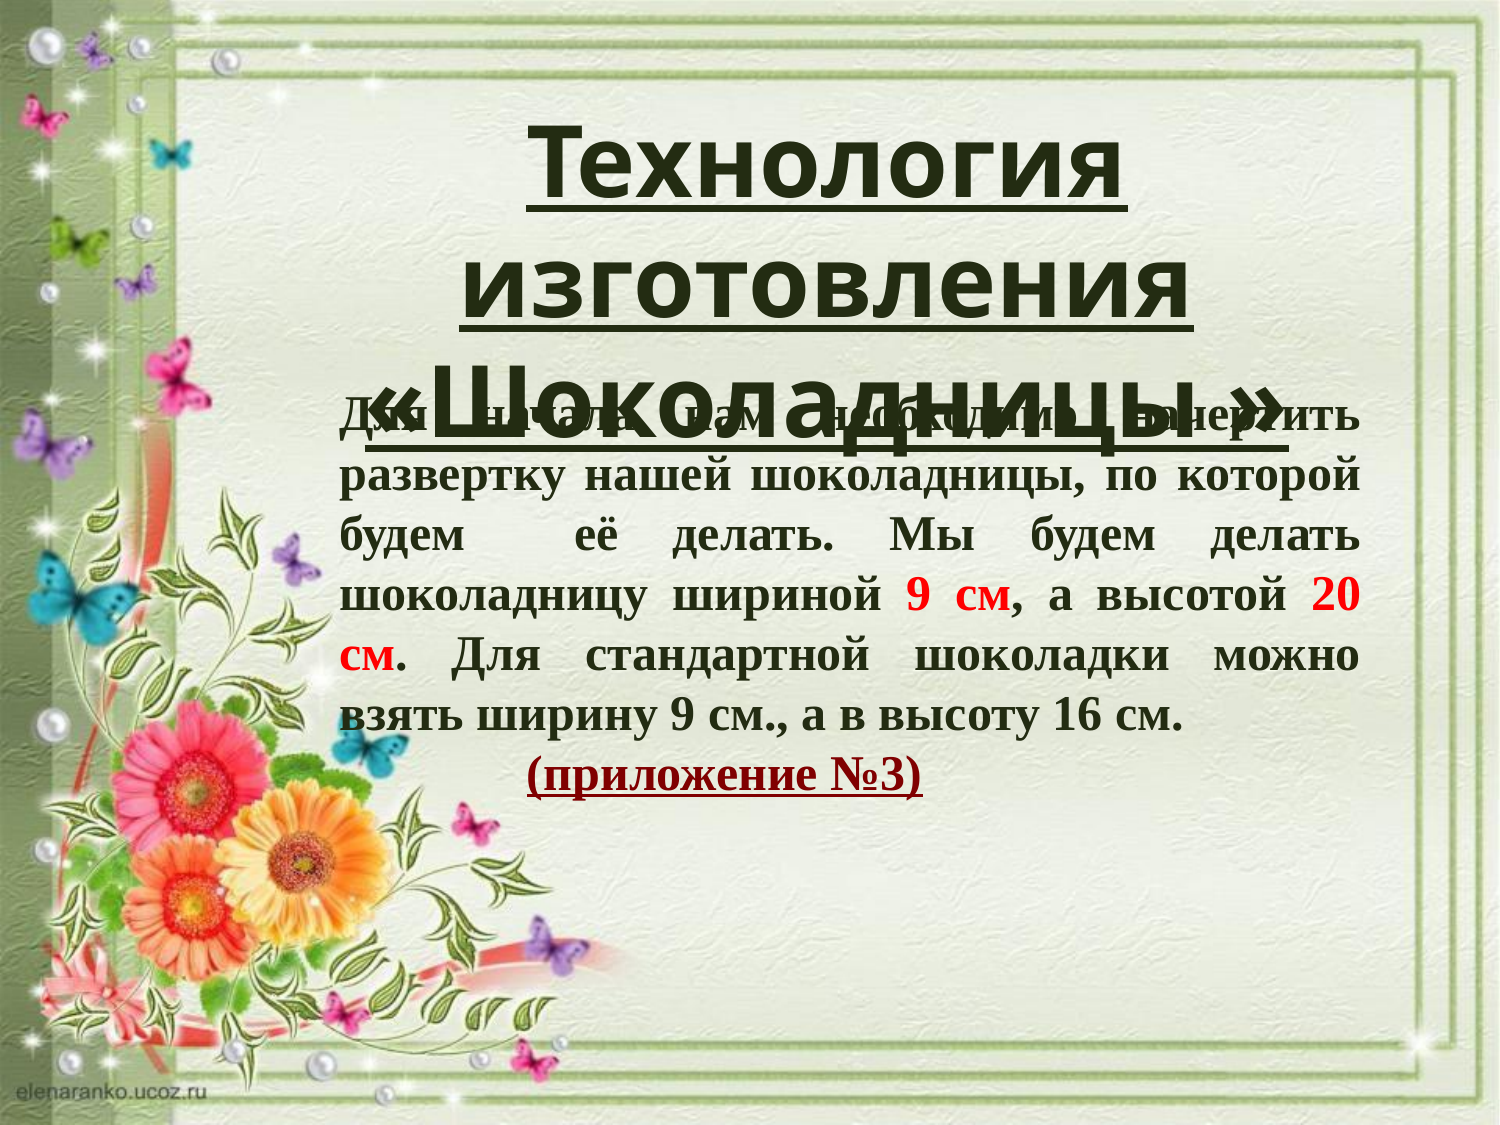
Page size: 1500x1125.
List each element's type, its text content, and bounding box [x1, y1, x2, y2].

text_box Технология изготовления «Шоколадницы » [206, 90, 1447, 465]
text_box Для начала нам необходимо начертить развертку нашей шоколадницы, по которой будем её делать. Мы будем делать шоколадницу шириной 9 см, а высотой 20 см. Для стандартной шоколадки можно взять ширину 9 см., а в высоту 16 см. (приложение №3) [324, 373, 1376, 809]
picture [0, 0, 1500, 1125]
